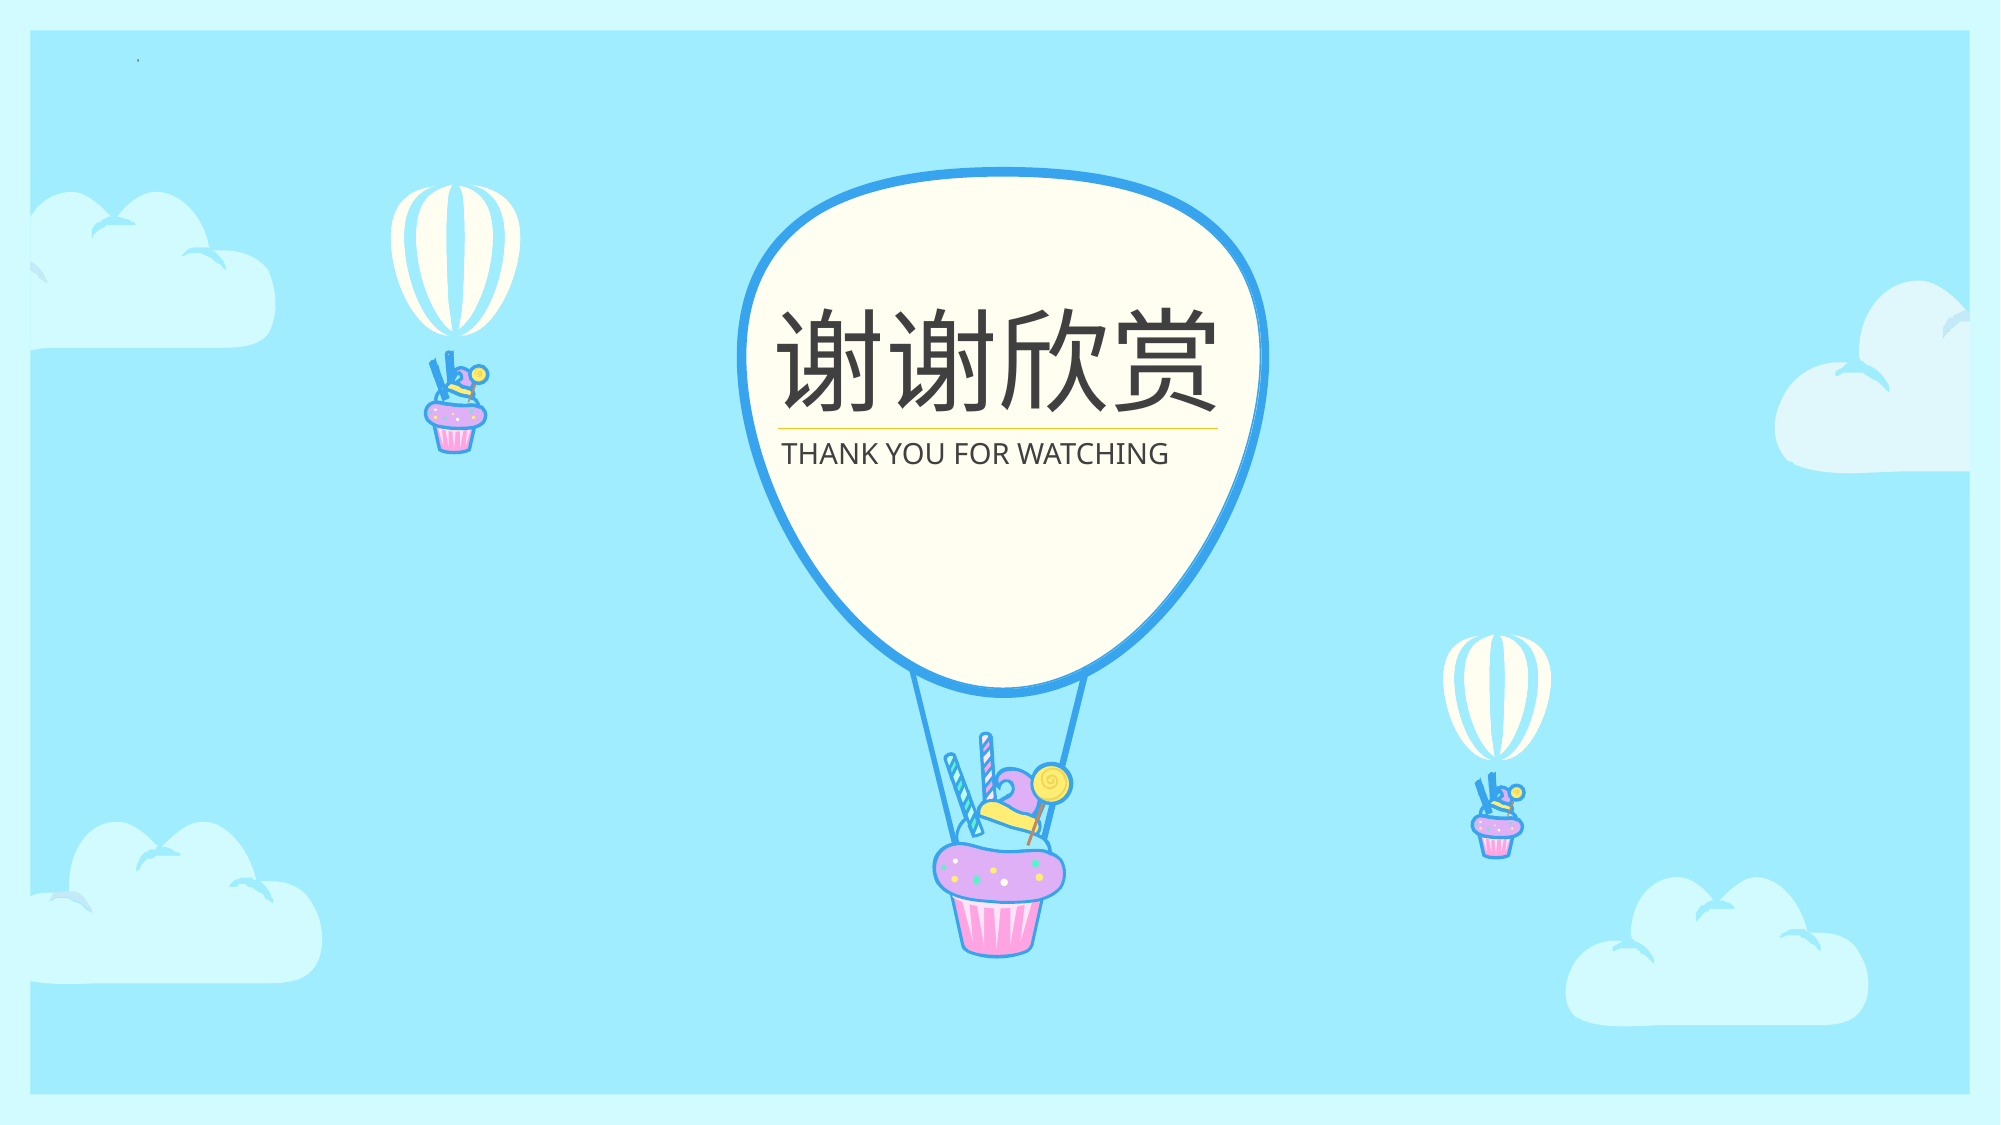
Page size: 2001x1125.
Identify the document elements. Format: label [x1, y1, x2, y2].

text_box [1434, 633, 1561, 859]
text_box [1771, 280, 1970, 475]
text_box [27, 821, 327, 984]
text_box [1563, 877, 1873, 1028]
text_box [379, 183, 532, 454]
text_box [736, 166, 1268, 959]
text_box [0, 0, 2000, 1125]
text_box [30, 191, 280, 351]
